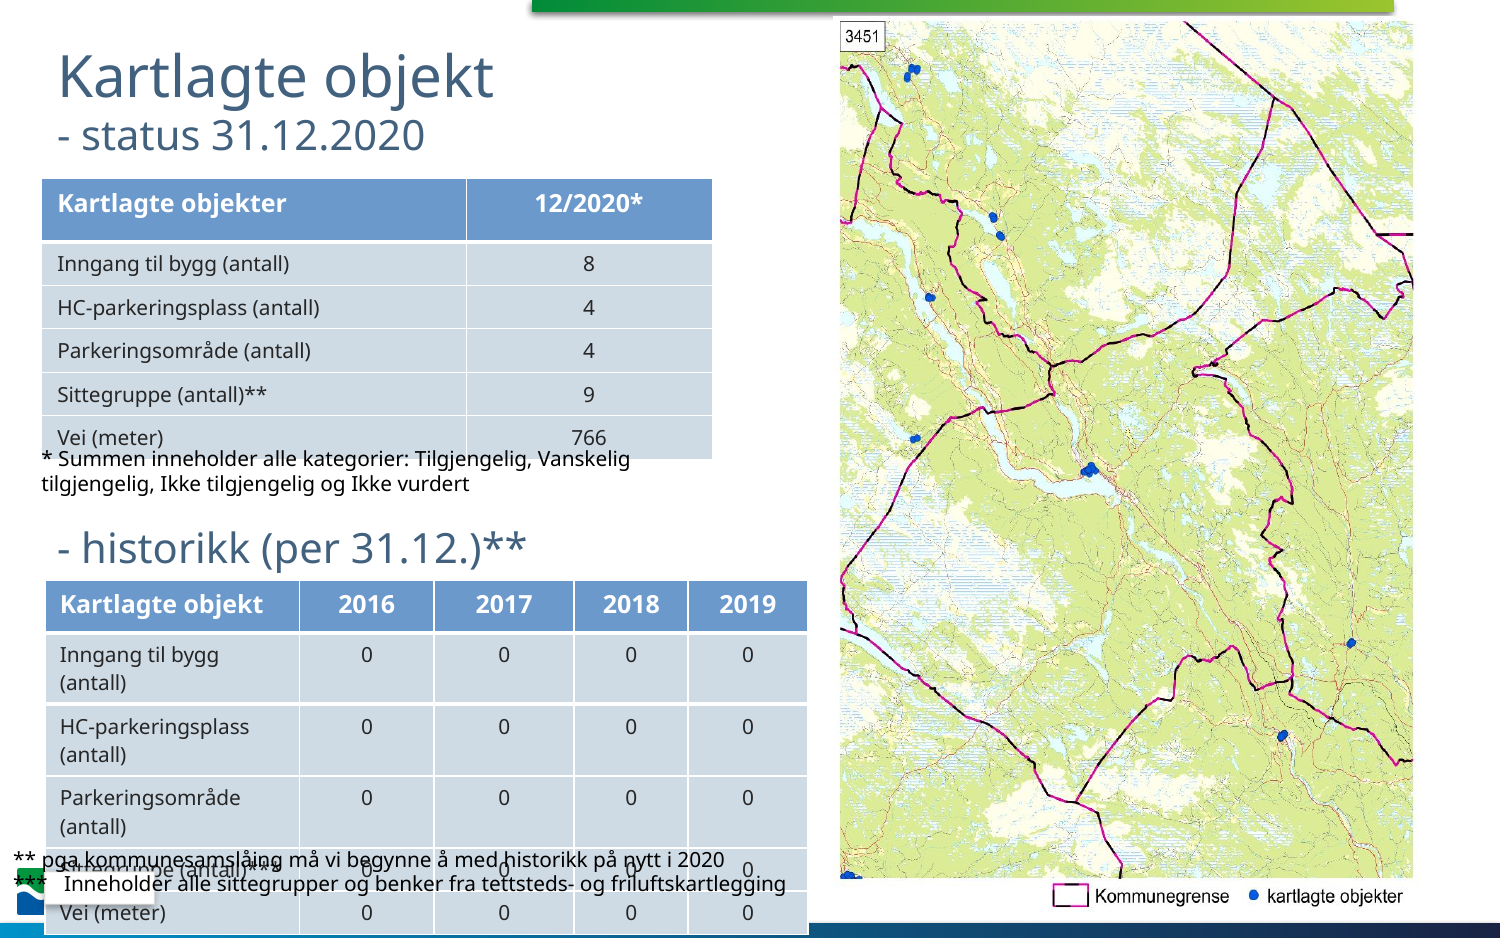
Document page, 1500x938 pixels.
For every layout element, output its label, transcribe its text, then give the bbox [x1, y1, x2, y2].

table_cell 0 [689, 777, 807, 847]
table_cell Vei (meter) [46, 904, 299, 934]
text_box ** pga kommunesamslåing må vi begynne å med historikk på nytt i 2020 *** Inneholder alle sittegrupper og benker fra tettsteds- og friluftskartlegging [0, 838, 802, 904]
table_cell 0 [300, 904, 433, 934]
table_cell Inngang til bygg (antall) [46, 635, 299, 702]
table_cell 0 [300, 706, 433, 775]
table_cell 766 [467, 416, 712, 459]
table_cell 0 [575, 777, 687, 838]
table_cell 0 [689, 892, 807, 934]
picture [833, 16, 1419, 913]
text_box - historikk (per 31.12.)** [42, 496, 828, 580]
table_cell 0 [689, 635, 807, 702]
table_cell 0 [575, 635, 687, 702]
table_cell 0 [435, 635, 573, 702]
text_box Kartlagte objekt - status 31.12.2020 [42, 24, 828, 167]
table_cell 0 [575, 904, 687, 934]
table_cell 0 [435, 904, 573, 934]
table_cell 0 [575, 706, 687, 775]
table_cell Sittegruppe (antall)** [42, 373, 466, 415]
table_header 12/2020* [467, 179, 712, 240]
table_cell 9 [467, 373, 712, 415]
table_header 2017 [435, 581, 573, 631]
table_cell 0 [689, 706, 807, 775]
table_cell 0 [435, 777, 573, 838]
table_cell Parkeringsområde (antall) [42, 329, 466, 372]
table_cell 8 [467, 244, 712, 285]
table_cell 4 [467, 329, 712, 372]
text_box * Summen inneholder alle kategorier: Tilgjengelig, Vanskelig tilgjengelig, Ikke tilgjengelig og Ikke vurdert [26, 438, 711, 504]
table_cell 0 [435, 706, 573, 775]
table_cell HC-parkeringsplass (antall) [42, 286, 466, 328]
table_header 2019 [689, 581, 807, 631]
table_header 2016 [300, 581, 433, 631]
table_cell Inngang til bygg (antall) [42, 244, 466, 285]
table_cell HC-parkeringsplass (antall) [46, 706, 299, 775]
table_cell Vei (meter) [42, 416, 466, 438]
table_cell 4 [467, 286, 712, 328]
table_cell 0 [300, 635, 433, 702]
table_header 2018 [575, 581, 687, 631]
table_cell 0 [300, 777, 433, 838]
table_header Kartlagte objekt [46, 581, 299, 631]
table_cell 0 [802, 849, 807, 890]
table_header Kartlagte objekter [42, 179, 466, 240]
table_cell Parkeringsområde (antall) [46, 777, 299, 838]
